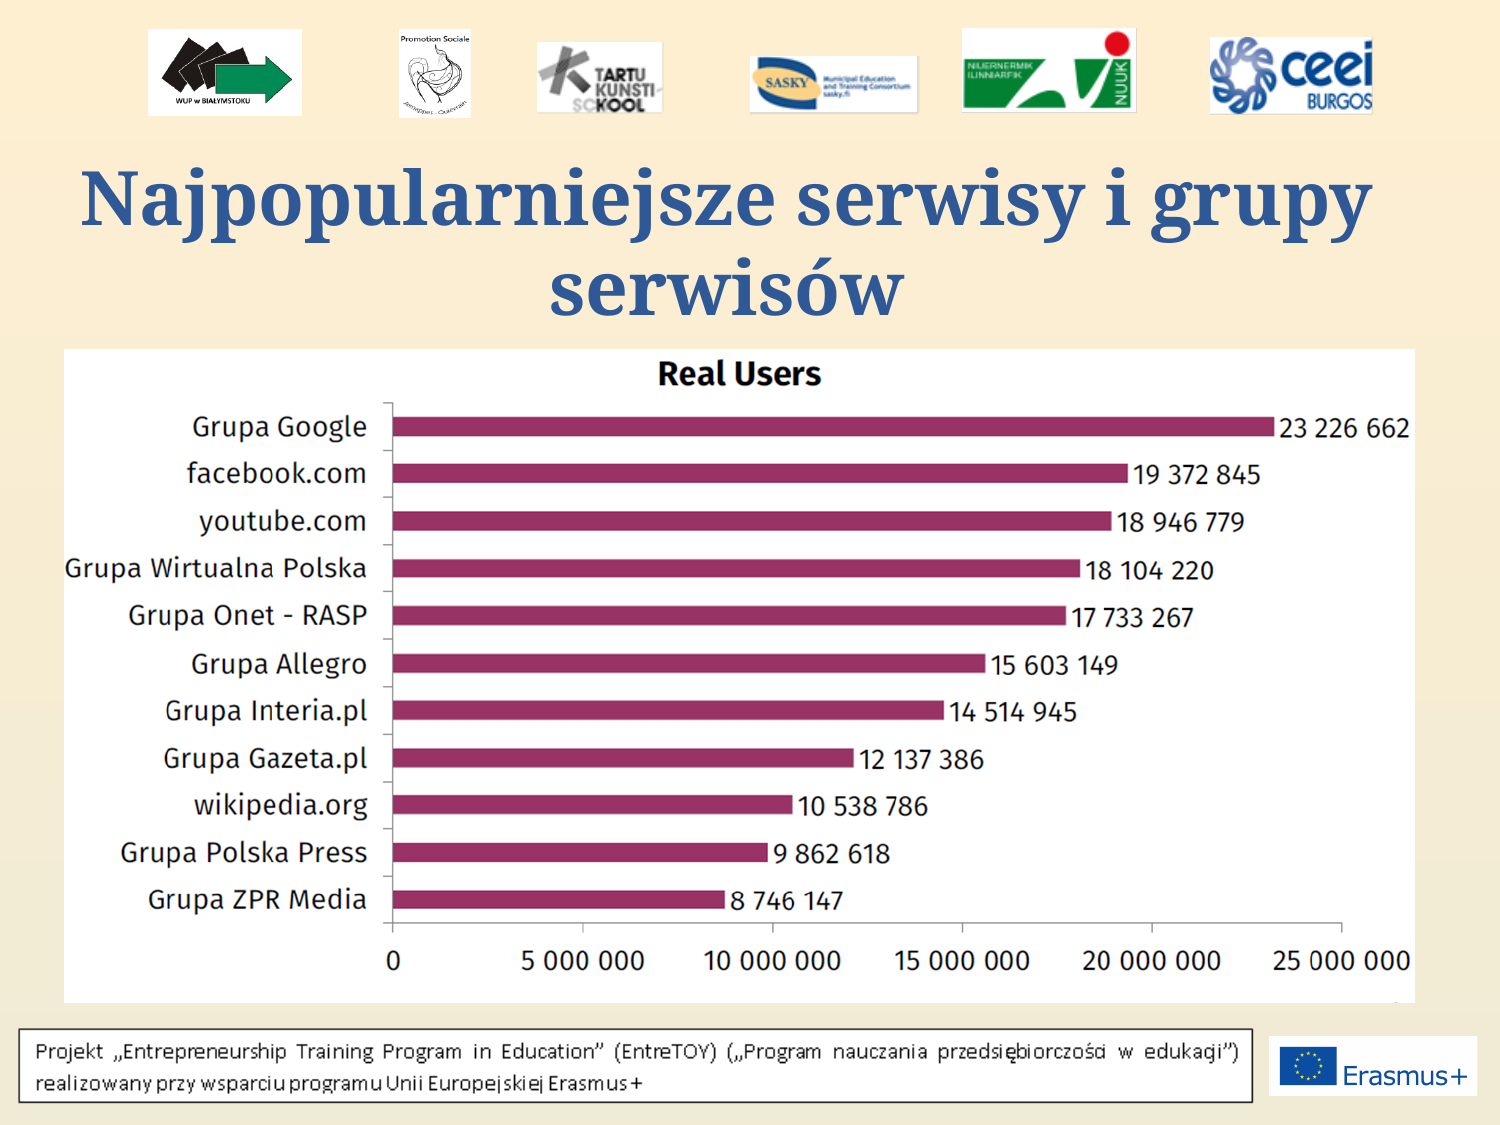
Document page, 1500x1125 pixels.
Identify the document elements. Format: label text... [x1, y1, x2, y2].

picture [17, 1027, 1255, 1105]
picture [1210, 37, 1374, 116]
picture [399, 29, 471, 118]
picture [962, 28, 1140, 116]
picture [750, 56, 921, 116]
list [64, 349, 1416, 1004]
picture [148, 29, 302, 116]
title Najpopularniejsze serwisy i grupy serwisów [29, 125, 1425, 338]
picture [537, 42, 668, 118]
